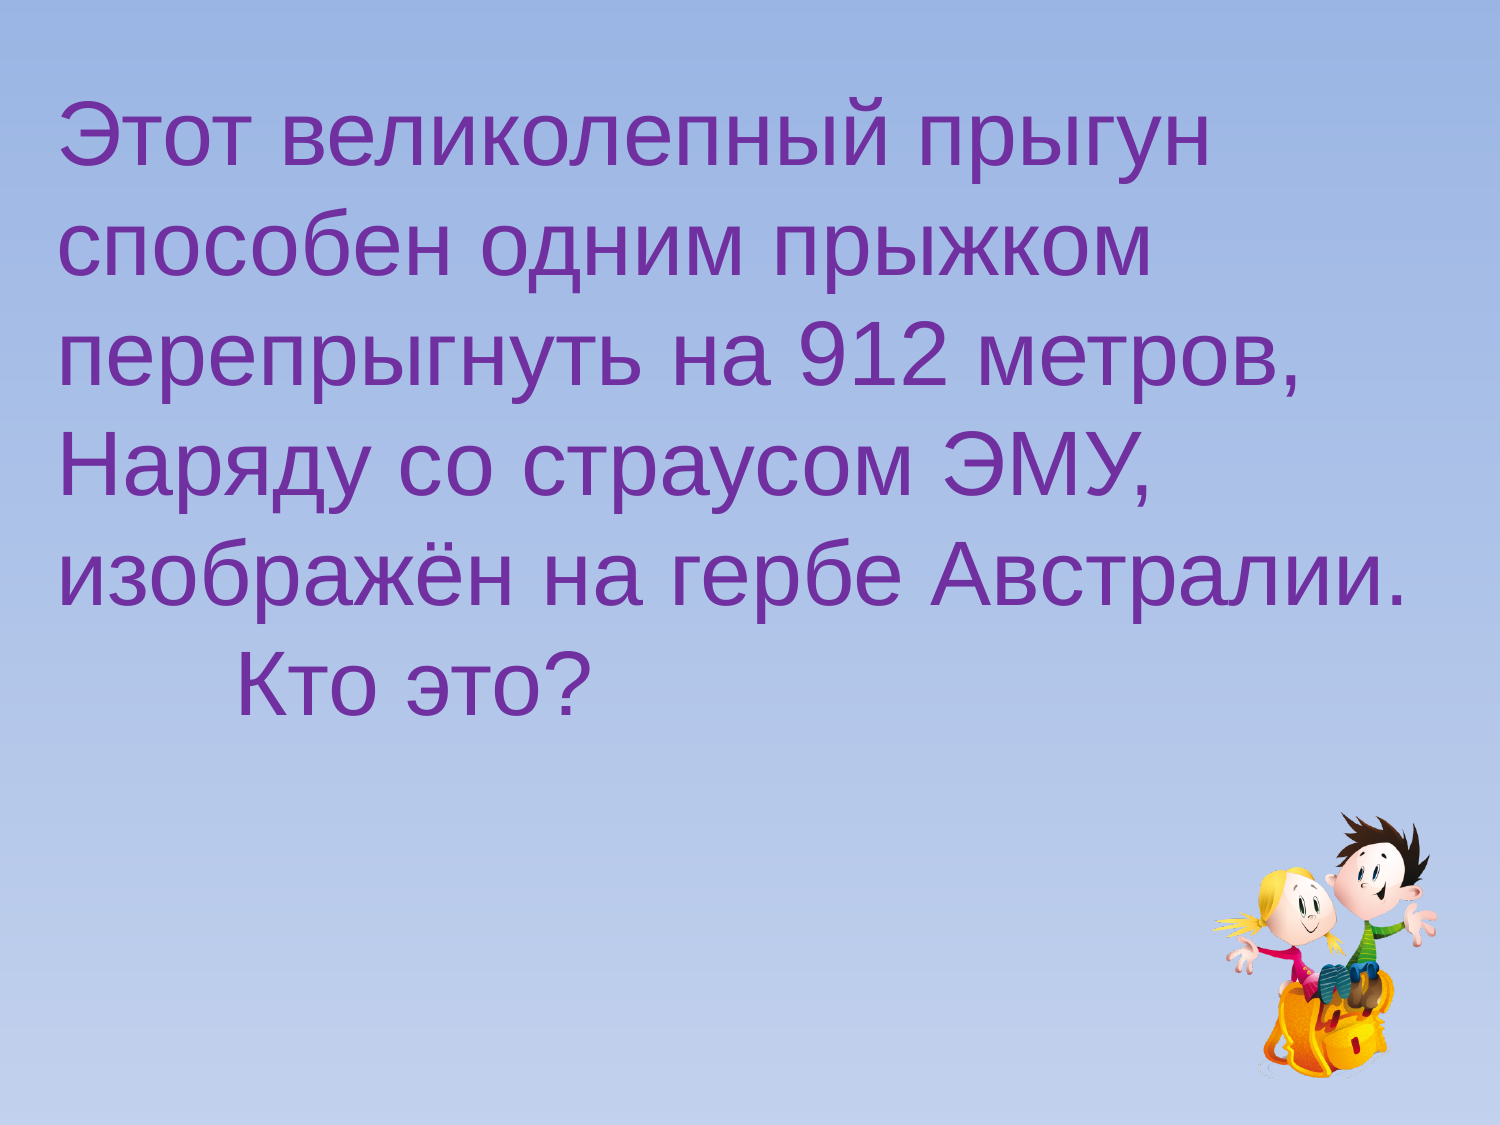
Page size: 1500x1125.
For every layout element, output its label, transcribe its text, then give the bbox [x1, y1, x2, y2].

picture [1196, 808, 1464, 1078]
text_box Этот великолепный прыгун способен одним прыжком перепрыгнуть на 912 метров, Наряду со страусом ЭМУ, изображён на гербе Австралии. Кто это? [41, 66, 1447, 851]
